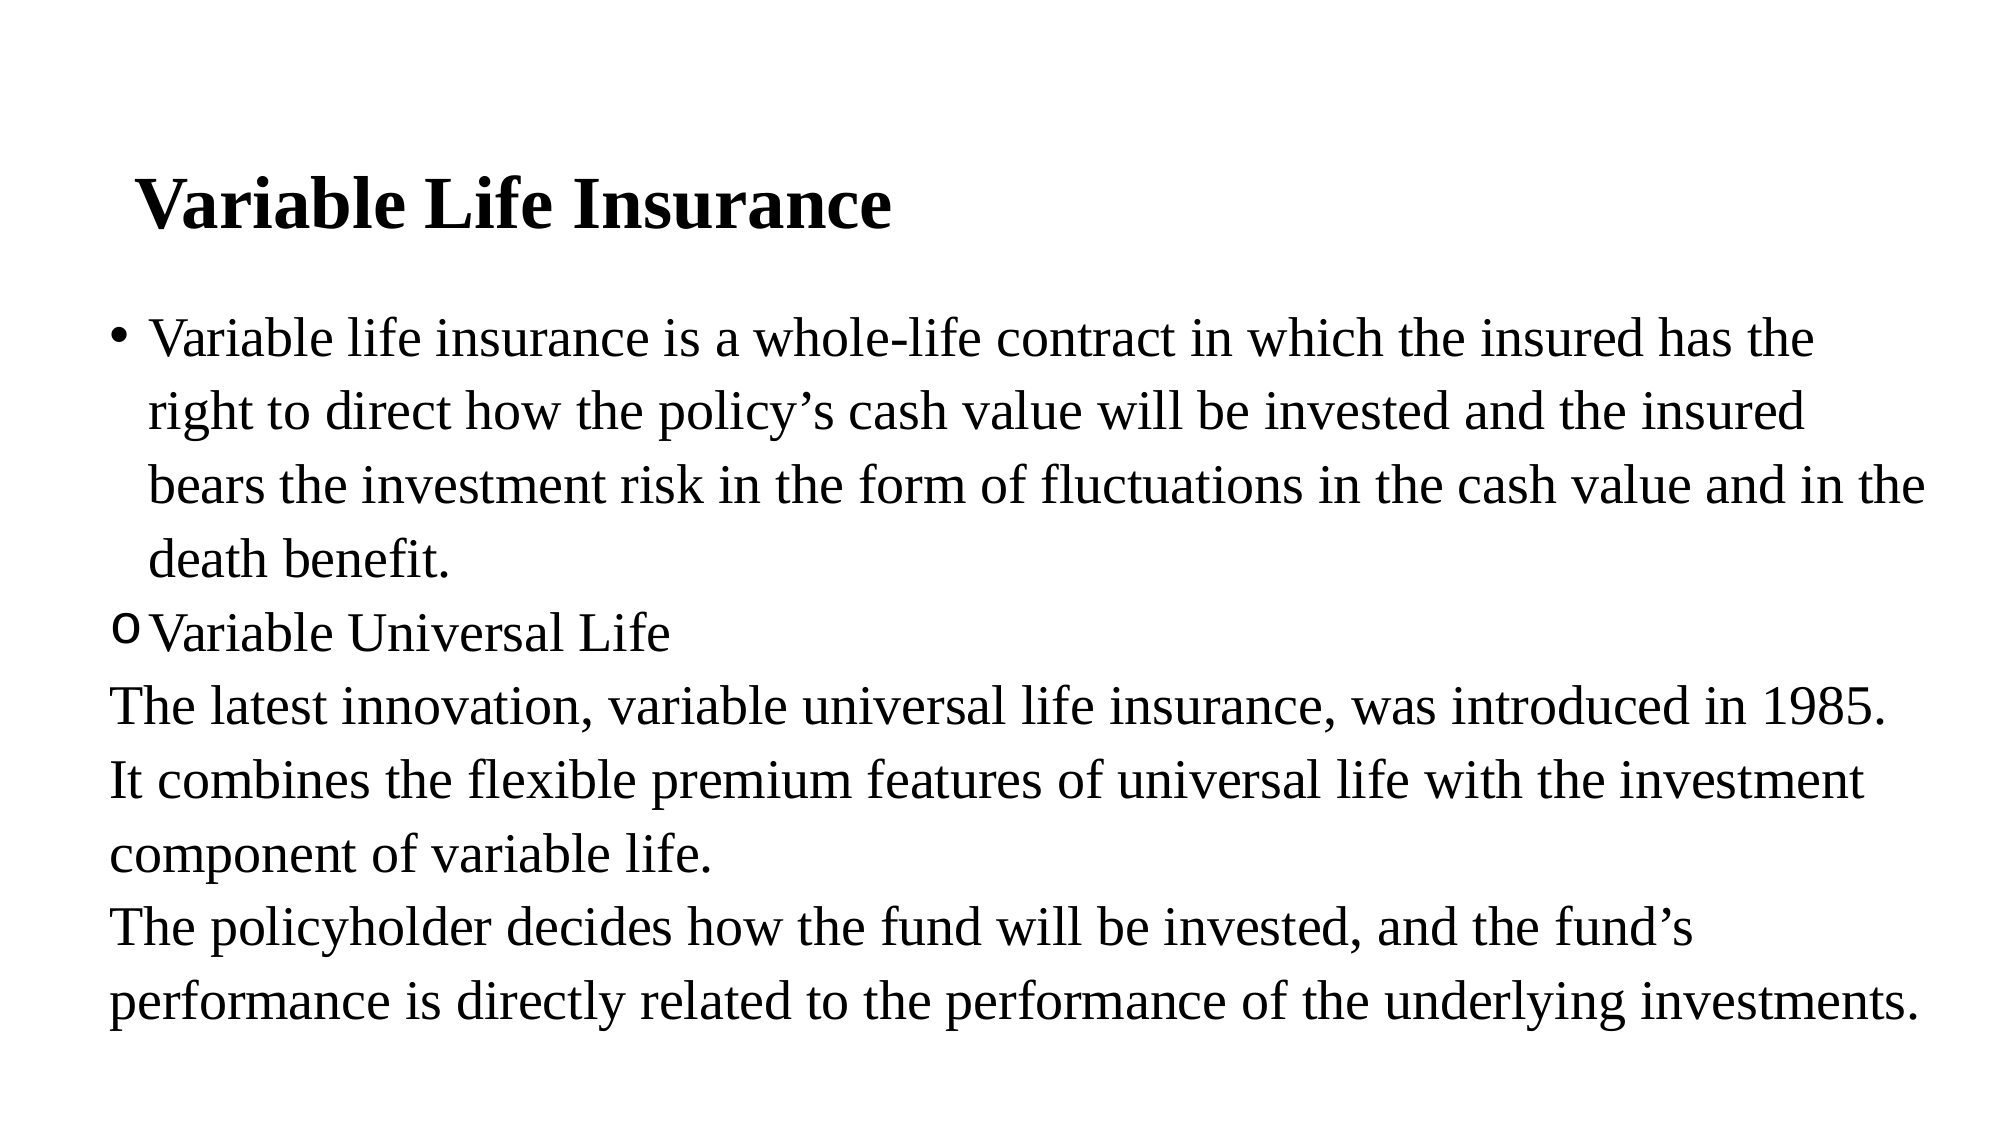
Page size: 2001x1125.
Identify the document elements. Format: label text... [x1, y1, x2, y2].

title Variable Life Insurance [119, 110, 1920, 286]
list Variable life insurance is a whole-life contract in which the insured has the right to direct how the policy’s cash value will be invested and the insured bears the investment risk in the form of fluctuations in the cash value and in the death benefit. Variable Universal Life The latest innovation, variable universal life insurance, was introduced in 1985. It combines the flexible premium features of universal life with the investment component of variable life. The policyholder decides how the fund will be invested, and the fund’s performance is directly related to the performance of the underlying investments. [94, 286, 1945, 1080]
